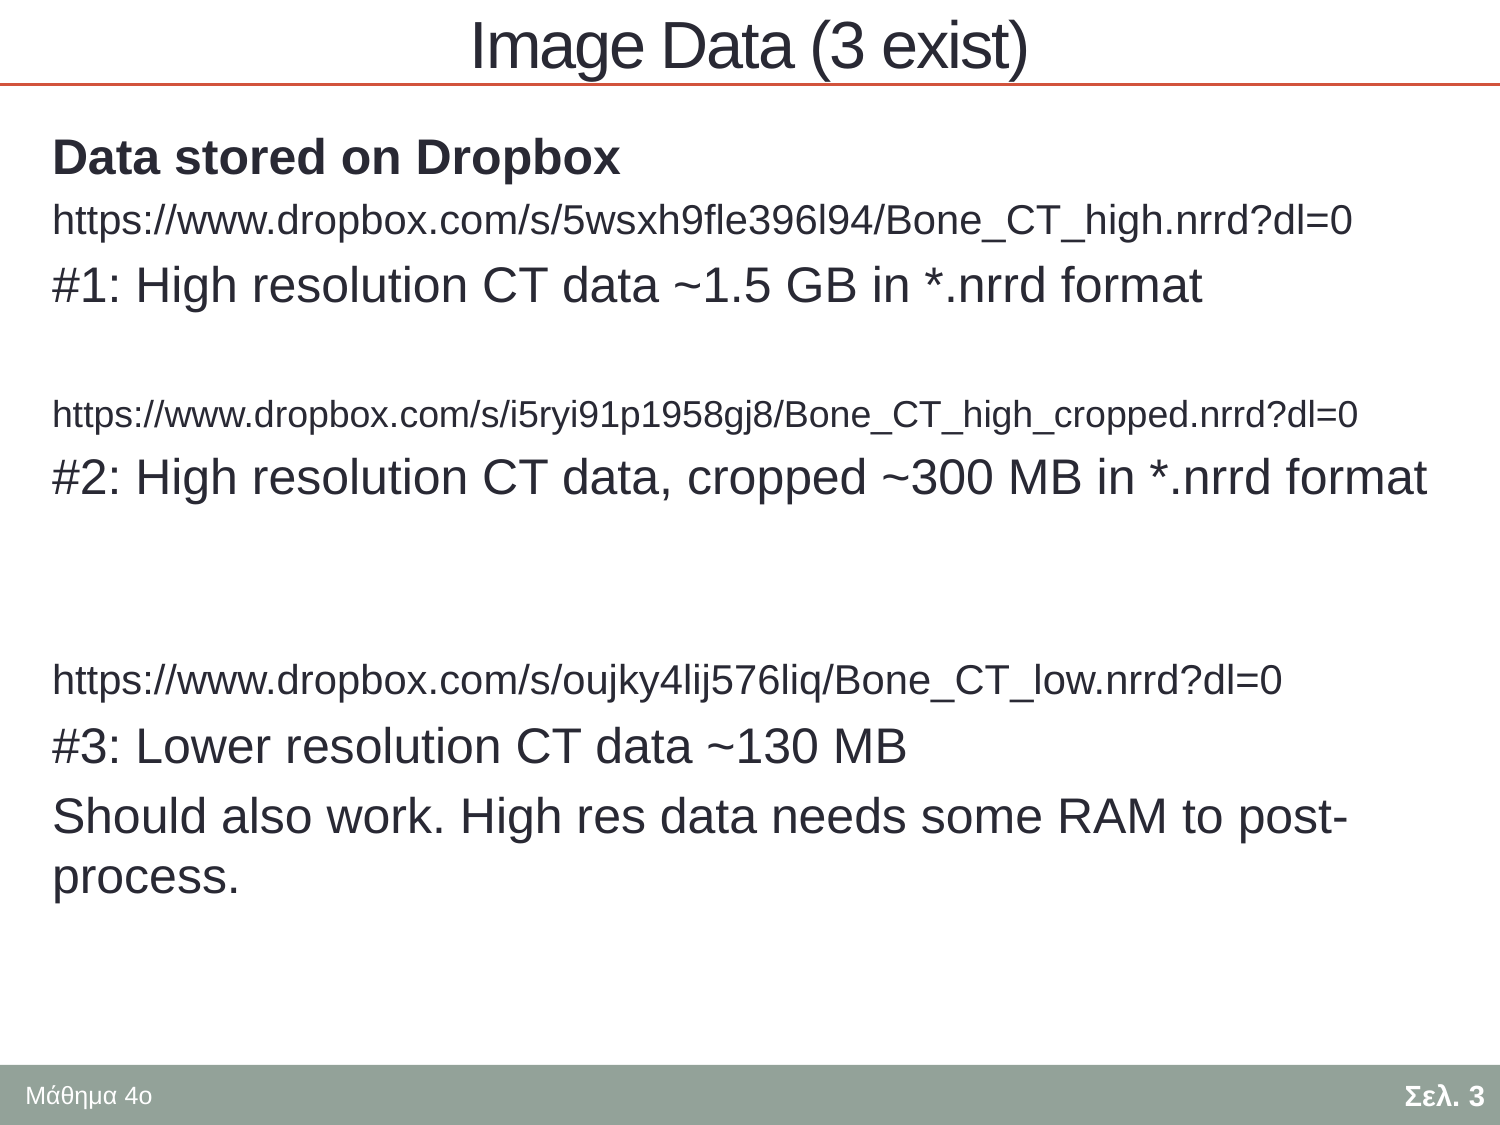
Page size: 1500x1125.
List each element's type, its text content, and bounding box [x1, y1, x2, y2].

title Image Data (3 exist) [0, 0, 1500, 85]
slide_number Σελ. 3 [1250, 1068, 1500, 1122]
list Data stored on Dropbox https://www.dropbox.com/s/5wsxh9fle396l94/Bone_CT_high.nrrd?dl=0 #1: High resolution CT data ~1.5 GB in *.nrrd format https://www.dropbox.com/s/i5ryi91p1958gj8/Bone_CT_high_cropped.nrrd?dl=0 #2: High resolution CT data, cropped ~300 MB in *.nrrd format https://www.dropbox.com/s/oujky4lij576liq/Bone_CT_low.nrrd?dl=0 #3: Lower resolution CT data ~130 MB Should also work. High res data needs some RAM to post-process. [37, 116, 1454, 917]
